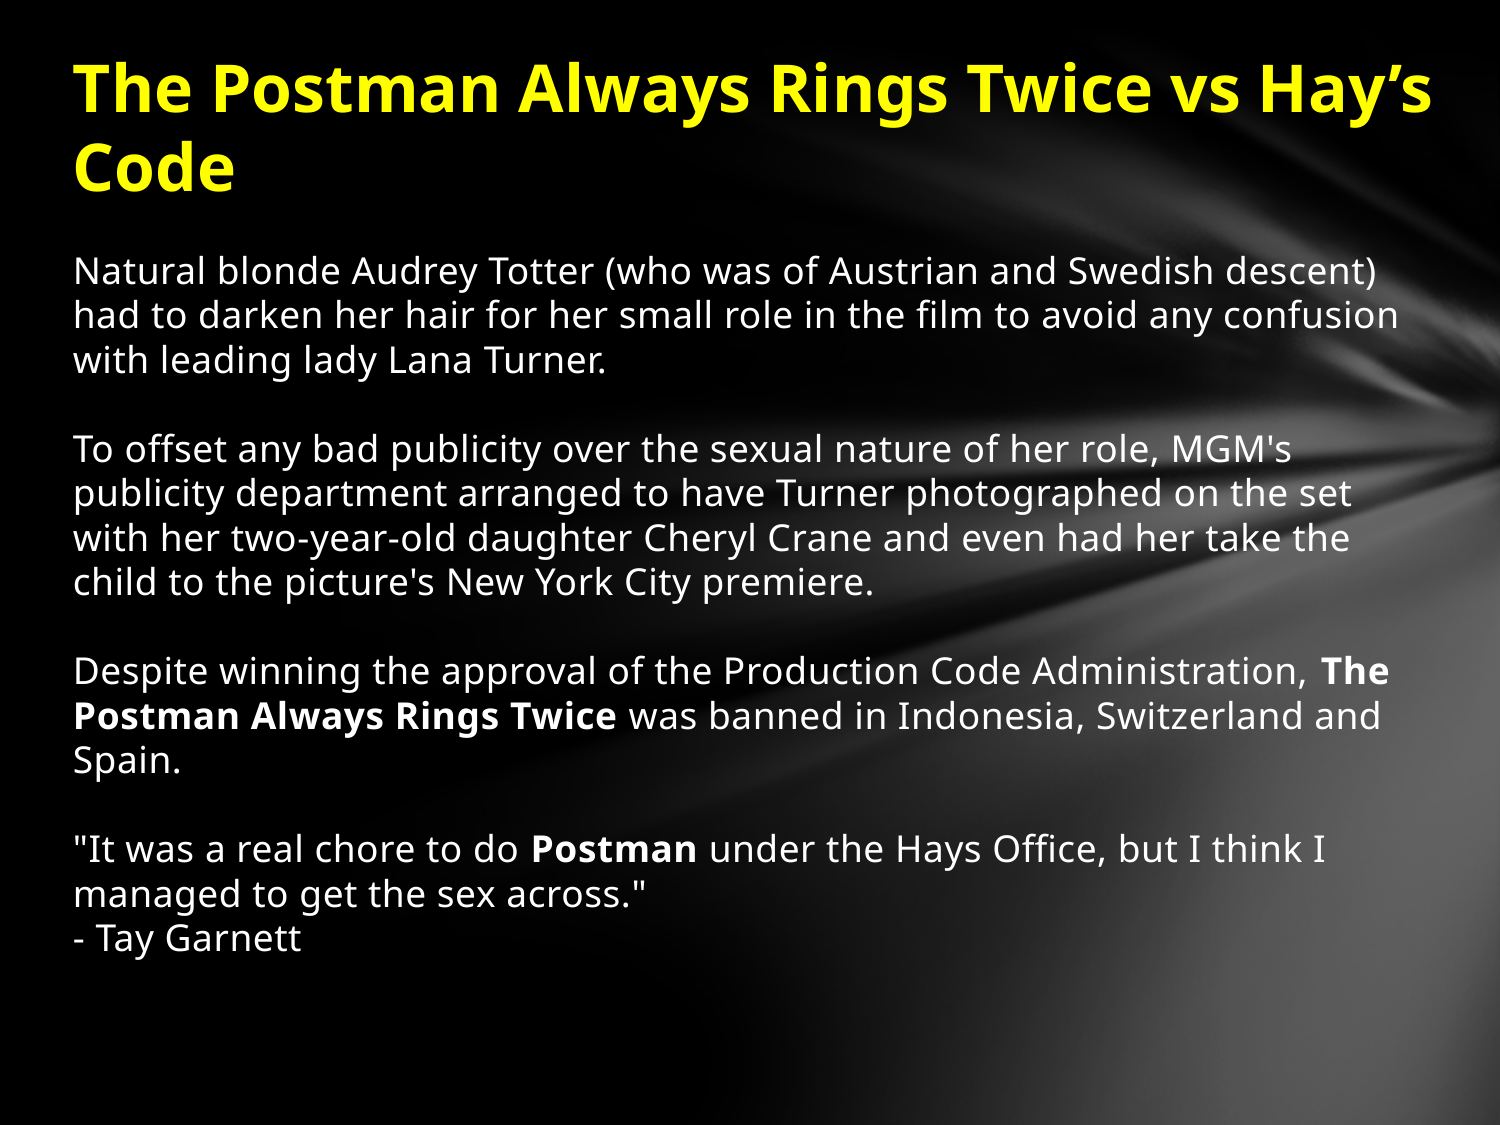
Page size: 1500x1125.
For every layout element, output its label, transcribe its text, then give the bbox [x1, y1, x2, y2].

title The Postman Always Rings Twice vs Hay’s Code [57, 37, 1471, 213]
list Natural blonde Audrey Totter (who was of Austrian and Swedish descent) had to darken her hair for her small role in the film to avoid any confusion with leading lady Lana Turner. To offset any bad publicity over the sexual nature of her role, MGM's publicity department arranged to have Turner photographed on the set with her two-year-old daughter Cheryl Crane and even had her take the child to the picture's New York City premiere. Despite winning the approval of the Production Code Administration, The Postman Always Rings Twice was banned in Indonesia, Switzerland and Spain. "It was a real chore to do Postman under the Hays Office, but I think I managed to get the sex across." - Tay Garnett [57, 239, 1447, 1015]
